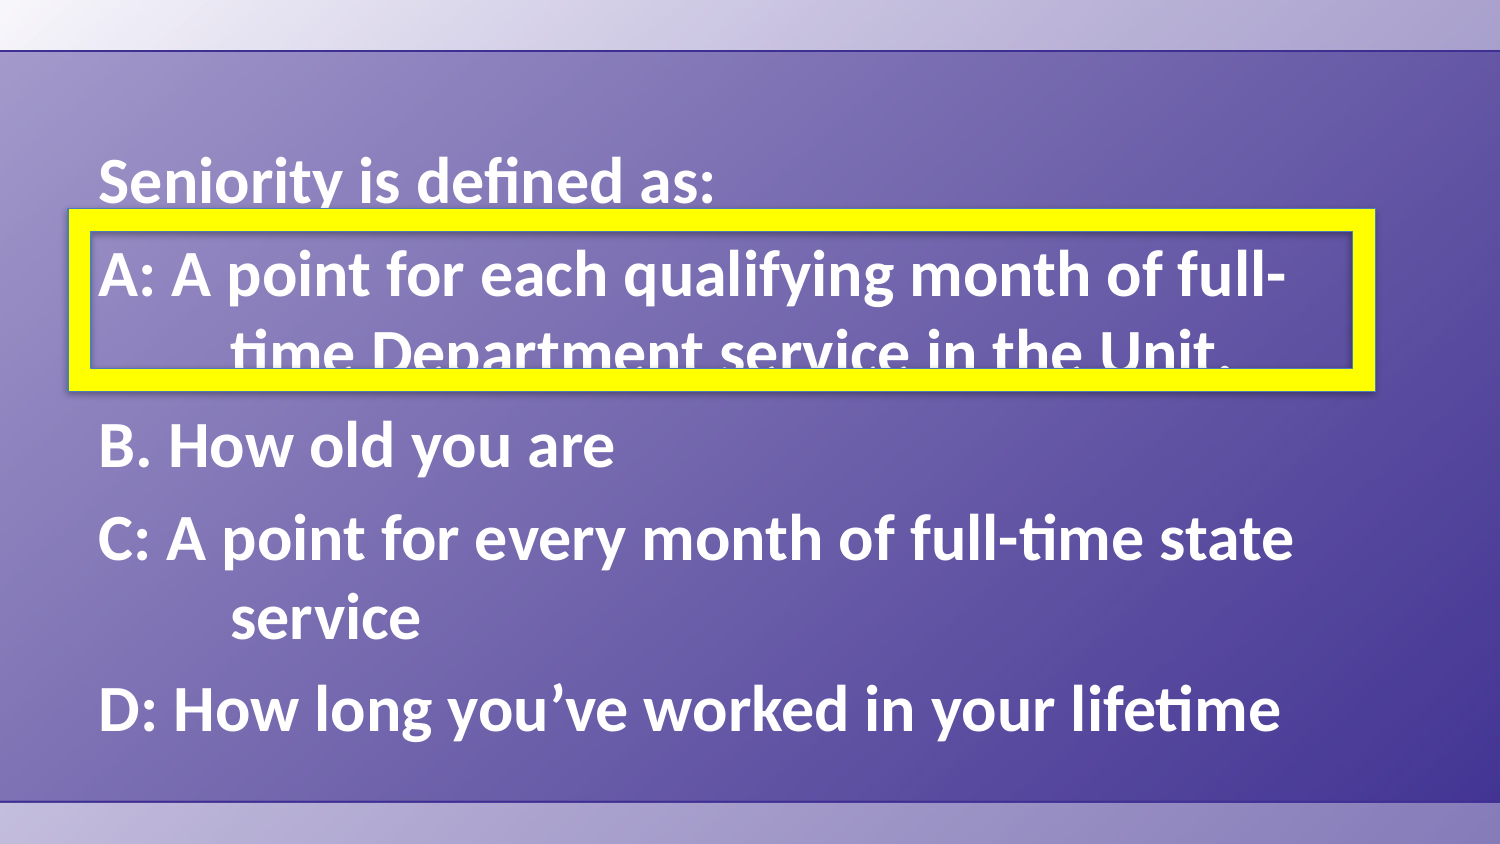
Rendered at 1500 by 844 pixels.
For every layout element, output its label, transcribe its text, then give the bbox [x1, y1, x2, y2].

list Seniority is defined as: A: A point for each qualifying month of full- time Department service in the Unit. B. How old you are C: A point for every month of full-time state service D: How long you’ve worked in your lifetime [83, 130, 1413, 760]
picture [0, 0, 1500, 844]
text_box [67, 208, 1376, 392]
